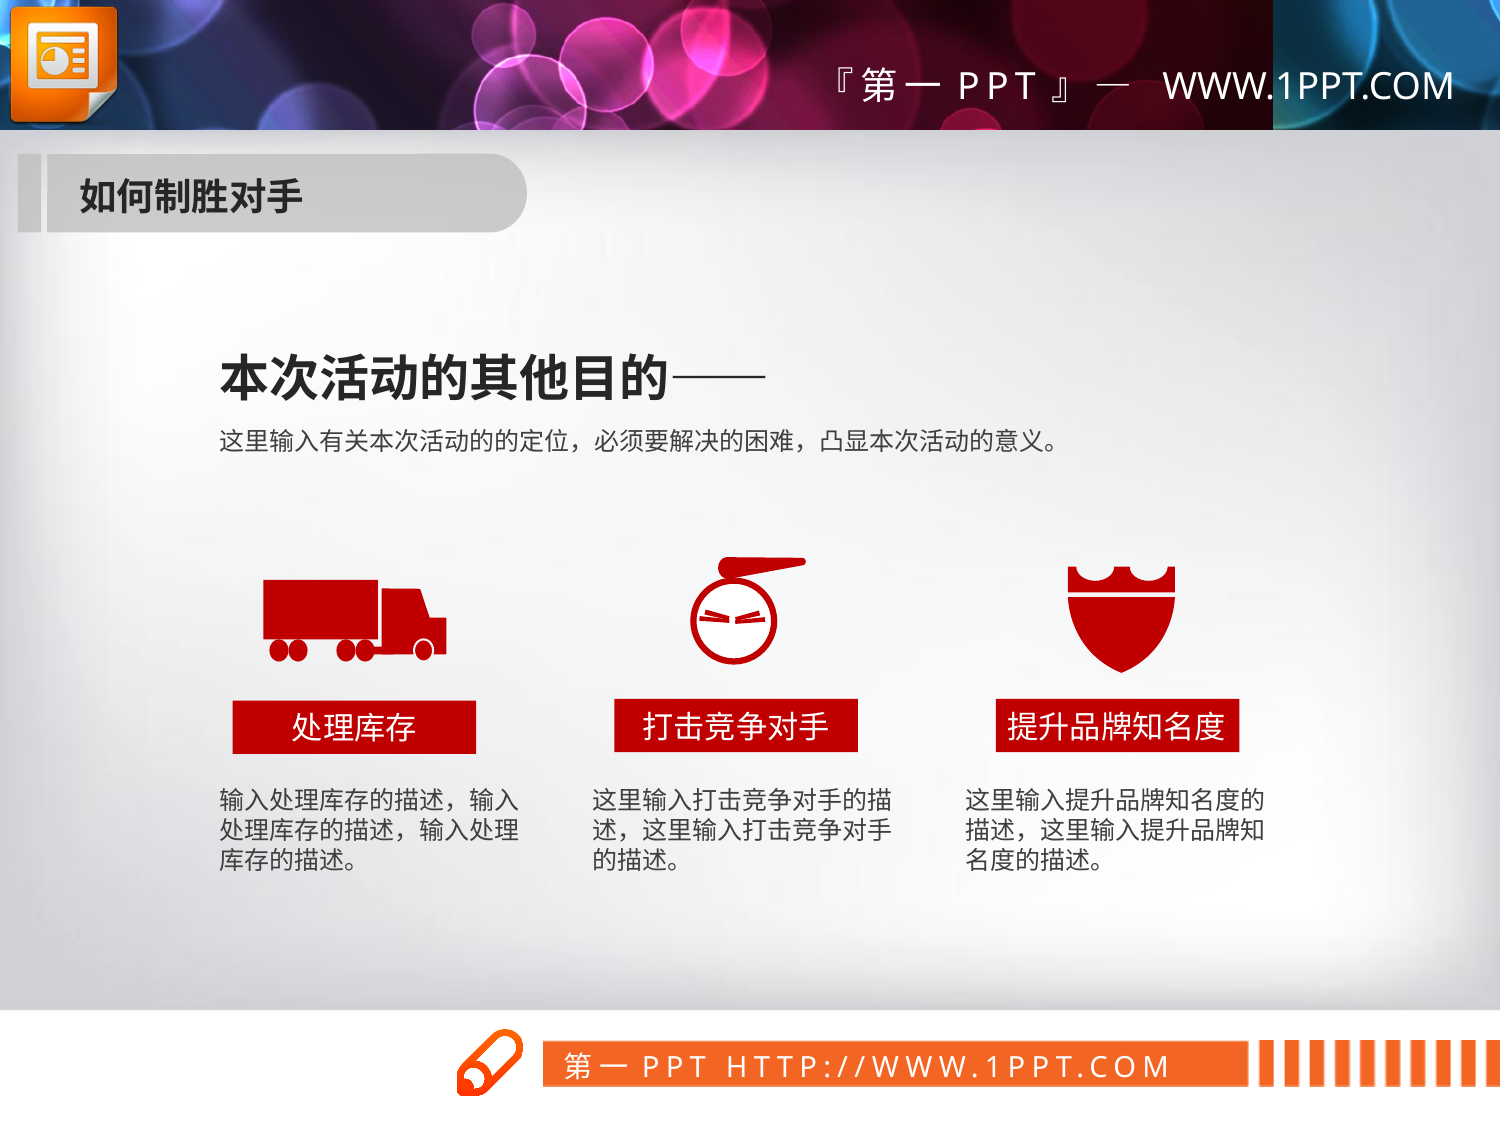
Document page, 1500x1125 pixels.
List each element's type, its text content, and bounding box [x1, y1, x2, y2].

text_box 本次活动的其他目的—— [208, 340, 935, 412]
text_box [17, 153, 42, 233]
picture [0, 0, 1500, 1012]
text_box 这里输入有关本次活动的的定位，必须要解决的困难，凸显本次活动的意义。 [208, 419, 1240, 461]
text_box 提升品牌知名度 [995, 698, 1240, 753]
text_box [1067, 566, 1176, 674]
text_box 输入处理库存的描述，输入处理库存的描述，输入处理库存的描述。 [208, 779, 542, 881]
text_box 处理库存 [232, 700, 477, 754]
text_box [693, 553, 807, 662]
text_box 打击竞争对手 [614, 698, 858, 753]
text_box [263, 579, 447, 662]
picture [543, 1040, 1500, 1087]
text_box 这里输入提升品牌知名度的描述，这里输入提升品牌知名度的描述。 [953, 779, 1287, 881]
text_box 这里输入打击竞争对手的描述，这里输入打击竞争对手的描述。 [581, 779, 914, 881]
text_box [47, 153, 517, 233]
text_box 如何制胜对手 [68, 166, 536, 224]
